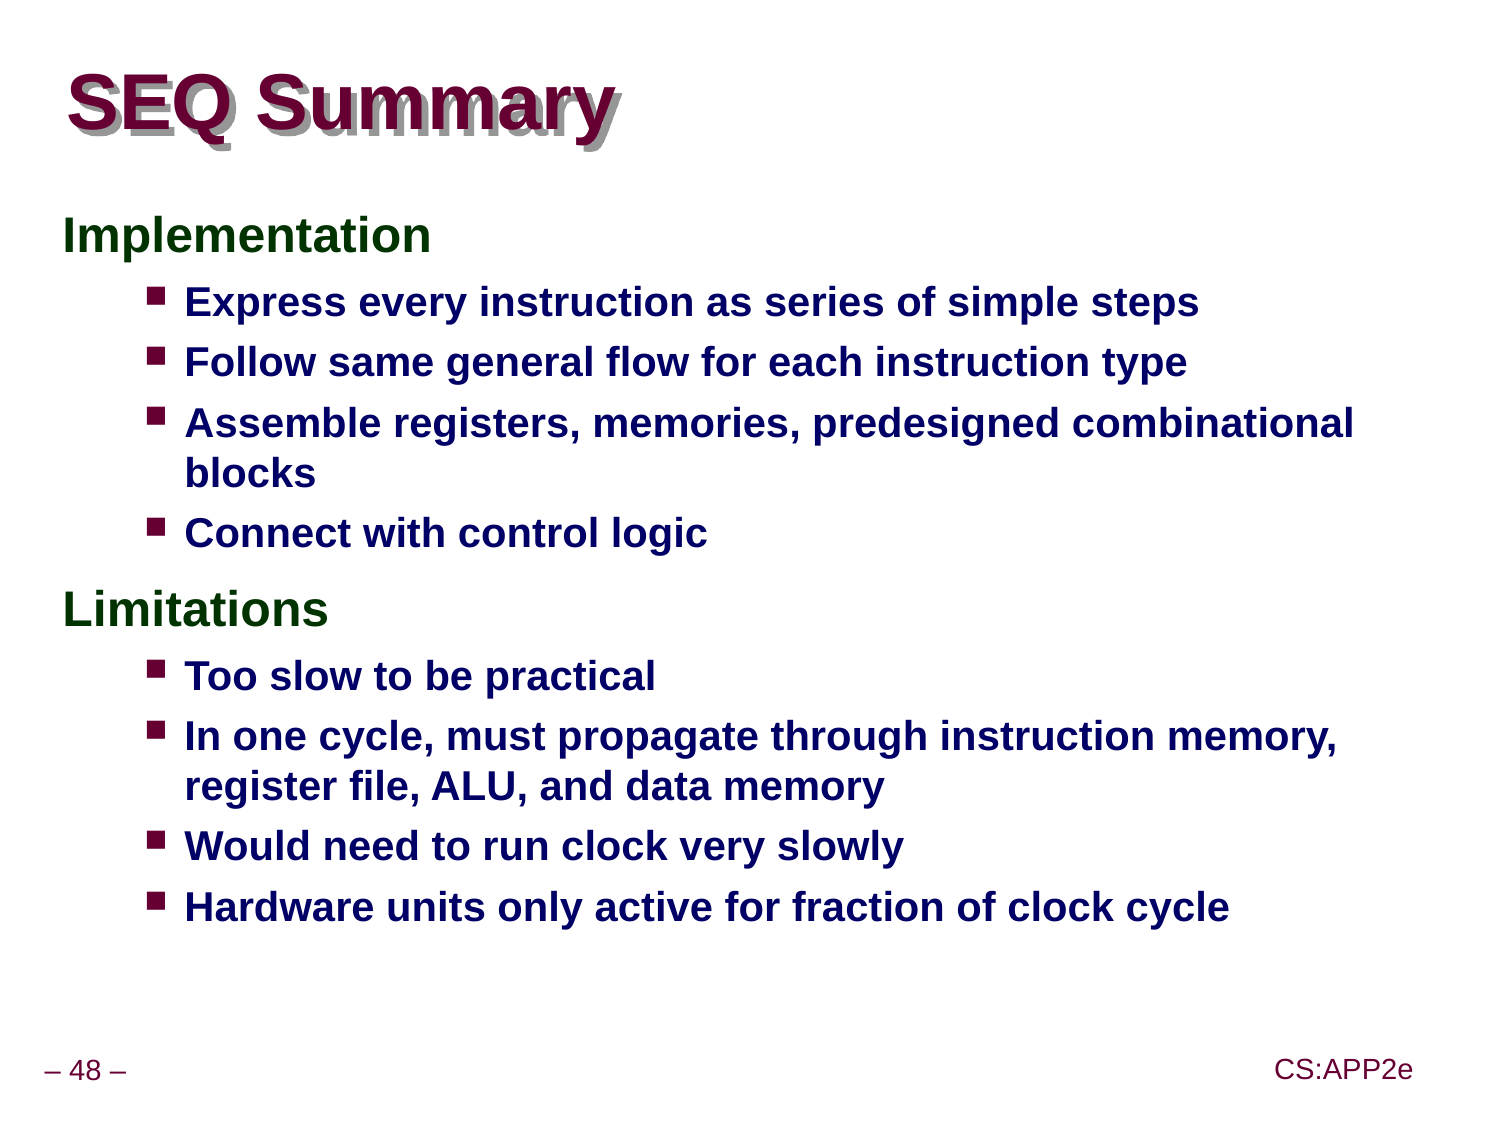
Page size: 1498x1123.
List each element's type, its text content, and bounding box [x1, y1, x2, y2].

list Implementation Express every instruction as series of simple steps Follow same general flow for each instruction type Assemble registers, memories, predesigned combinational blocks Connect with control logic Limitations Too slow to be practical In one cycle, must propagate through instruction memory, register file, ALU, and data memory Would need to run clock very slowly Hardware units only active for fraction of clock cycle [47, 199, 1409, 1056]
title SEQ Summary [66, 40, 1495, 169]
